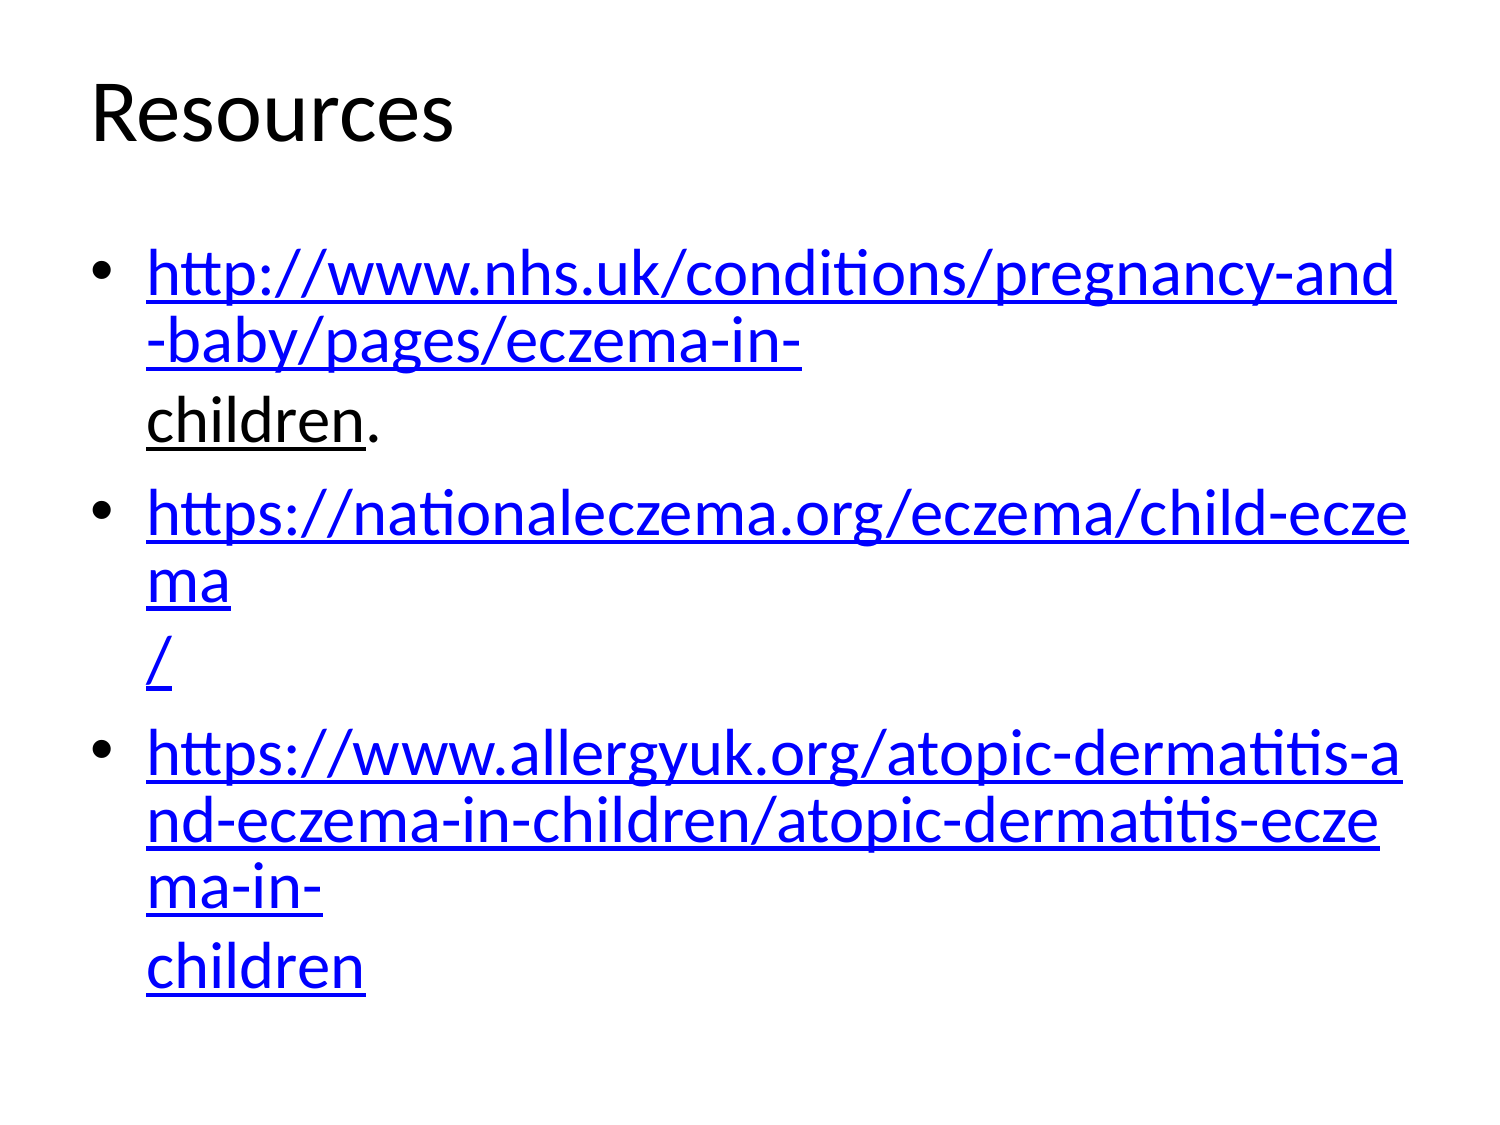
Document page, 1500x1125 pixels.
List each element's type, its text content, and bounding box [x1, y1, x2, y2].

title Resources [75, 45, 1425, 168]
list http://www.nhs.uk/conditions/pregnancy-and-baby/pages/eczema-in-children. https://nationaleczema.org/eczema/child-eczema/ https://www.allergyuk.org/atopic-dermatitis-and-eczema-in-children/atopic-dermatitis-eczema-in-children [75, 221, 1425, 964]
